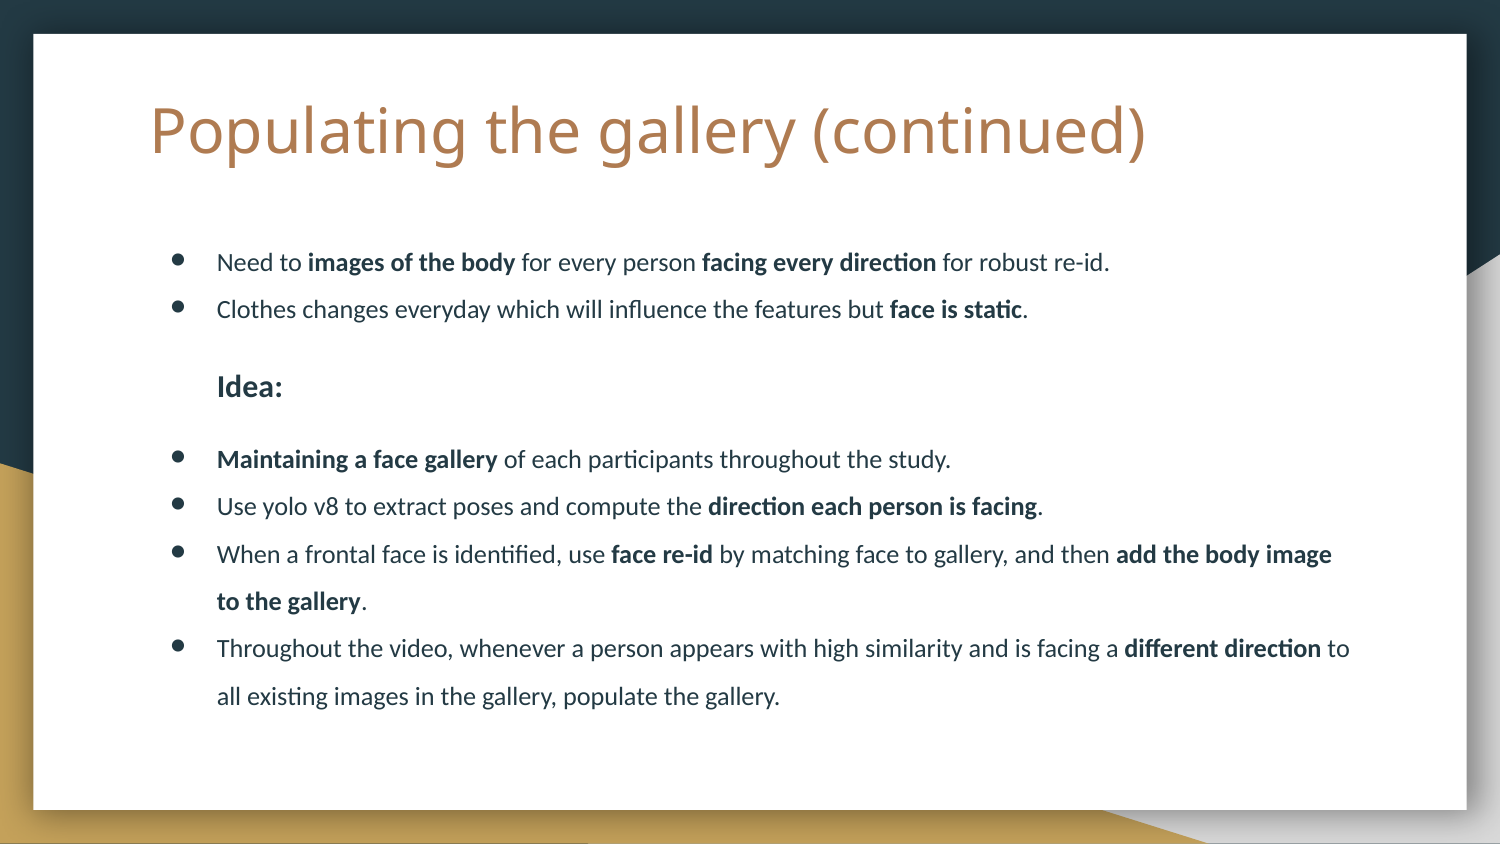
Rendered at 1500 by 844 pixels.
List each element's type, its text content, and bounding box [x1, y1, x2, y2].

list Need to images of the body for every person facing every direction for robust re-id. Clothes changes everyday which will influence the features but face is static. Idea: Maintaining a face gallery of each participants throughout the study. Use yolo v8 to extract poses and compute the direction each person is facing. When a frontal face is identified, use face re-id by matching face to gallery, and then add the body image to the gallery. Throughout the video, whenever a person appears with high similarity and is facing a different direction to all existing images in the gallery, populate the gallery. [134, 214, 1366, 729]
title Populating the gallery (continued) [134, 76, 1366, 214]
